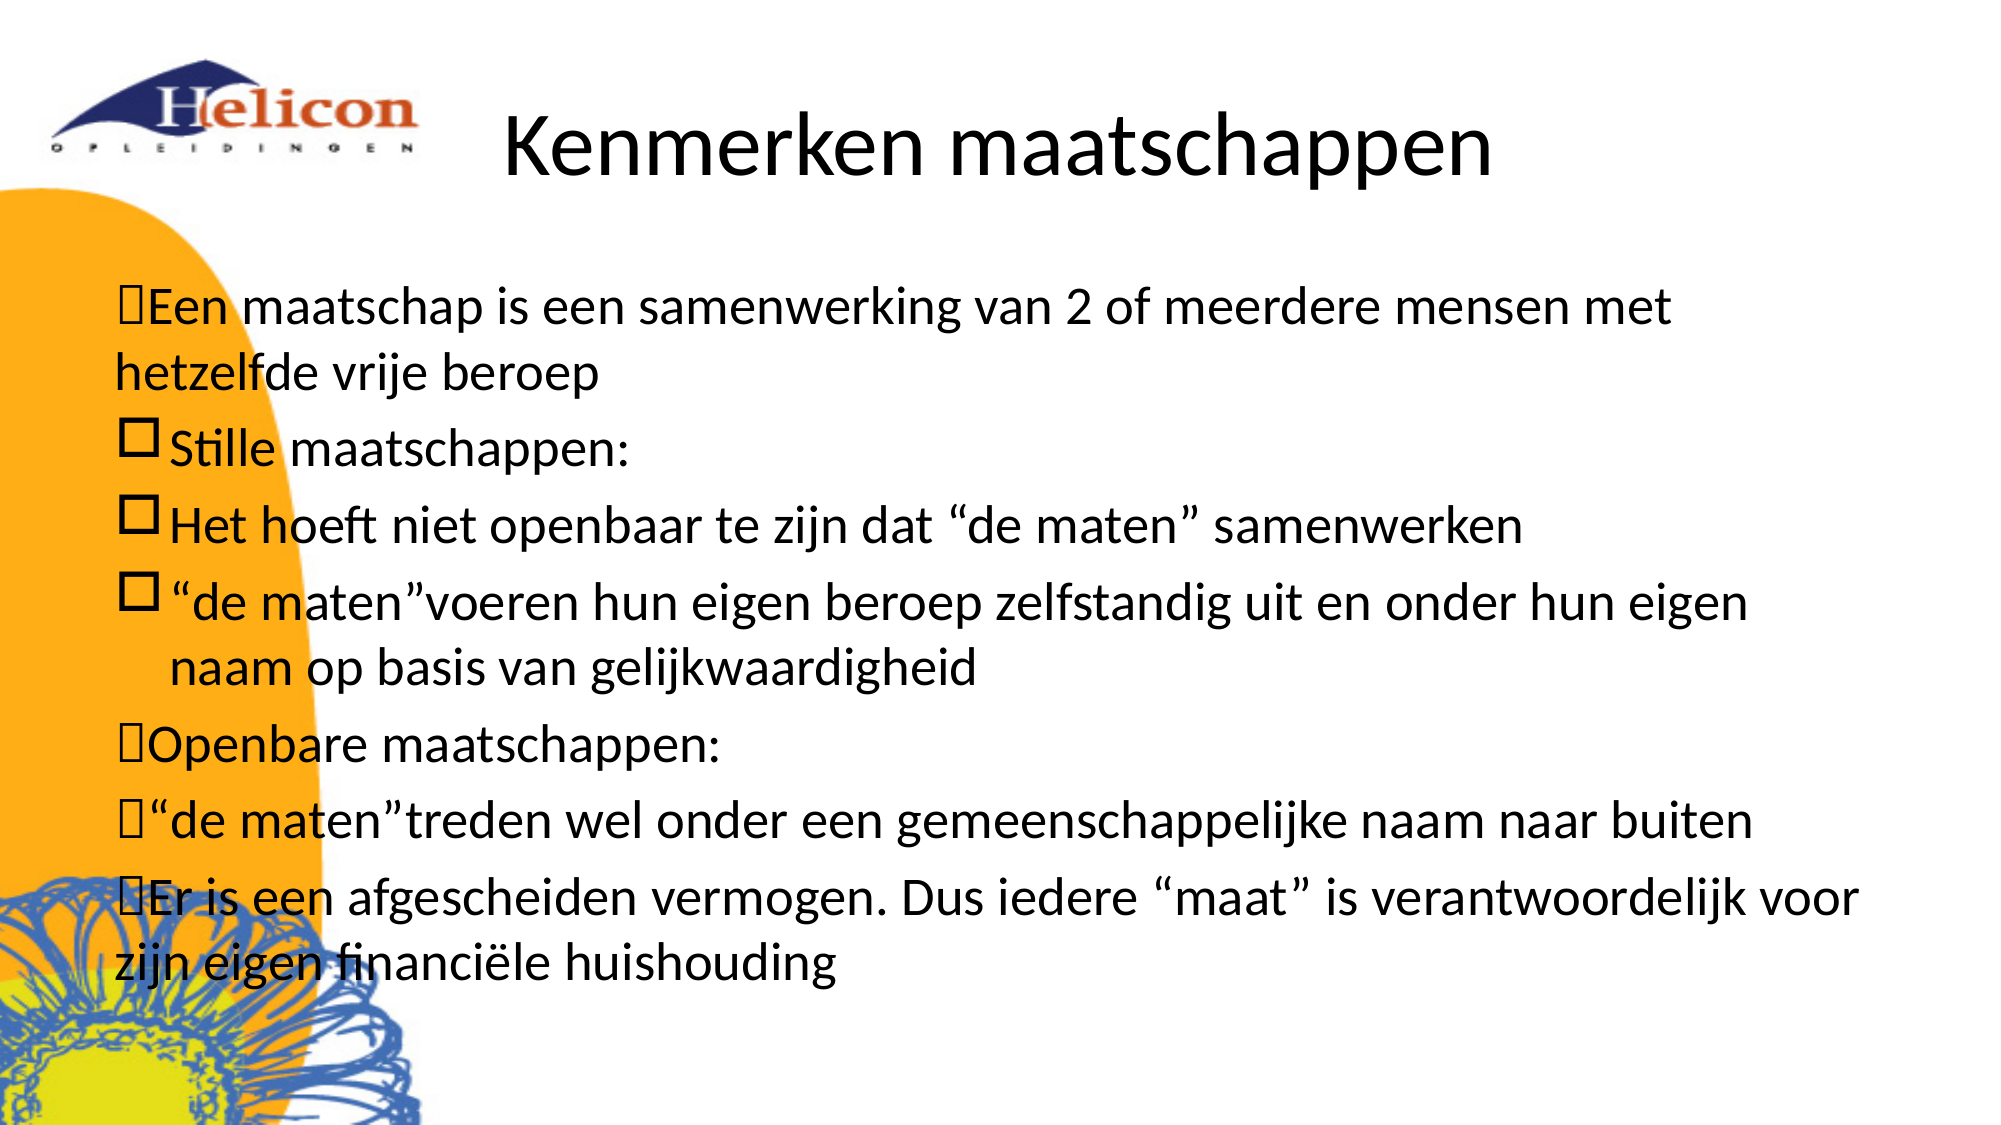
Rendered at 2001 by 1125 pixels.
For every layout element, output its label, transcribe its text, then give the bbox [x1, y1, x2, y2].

list Een maatschap is een samenwerking van 2 of meerdere mensen met hetzelfde vrije beroep Stille maatschappen: Het hoeft niet openbaar te zijn dat “de maten” samenwerken “de maten”voeren hun eigen beroep zelfstandig uit en onder hun eigen naam op basis van gelijkwaardigheid Openbare maatschappen: “de maten”treden wel onder een gemeenschappelijke naam naar buiten Er is een afgescheiden vermogen. Dus iedere “maat” is verantwoordelijk voor zijn eigen financiële huishouding [99, 262, 1900, 1005]
title Kenmerken maatschappen [99, 45, 1900, 233]
picture [0, 0, 2001, 1125]
